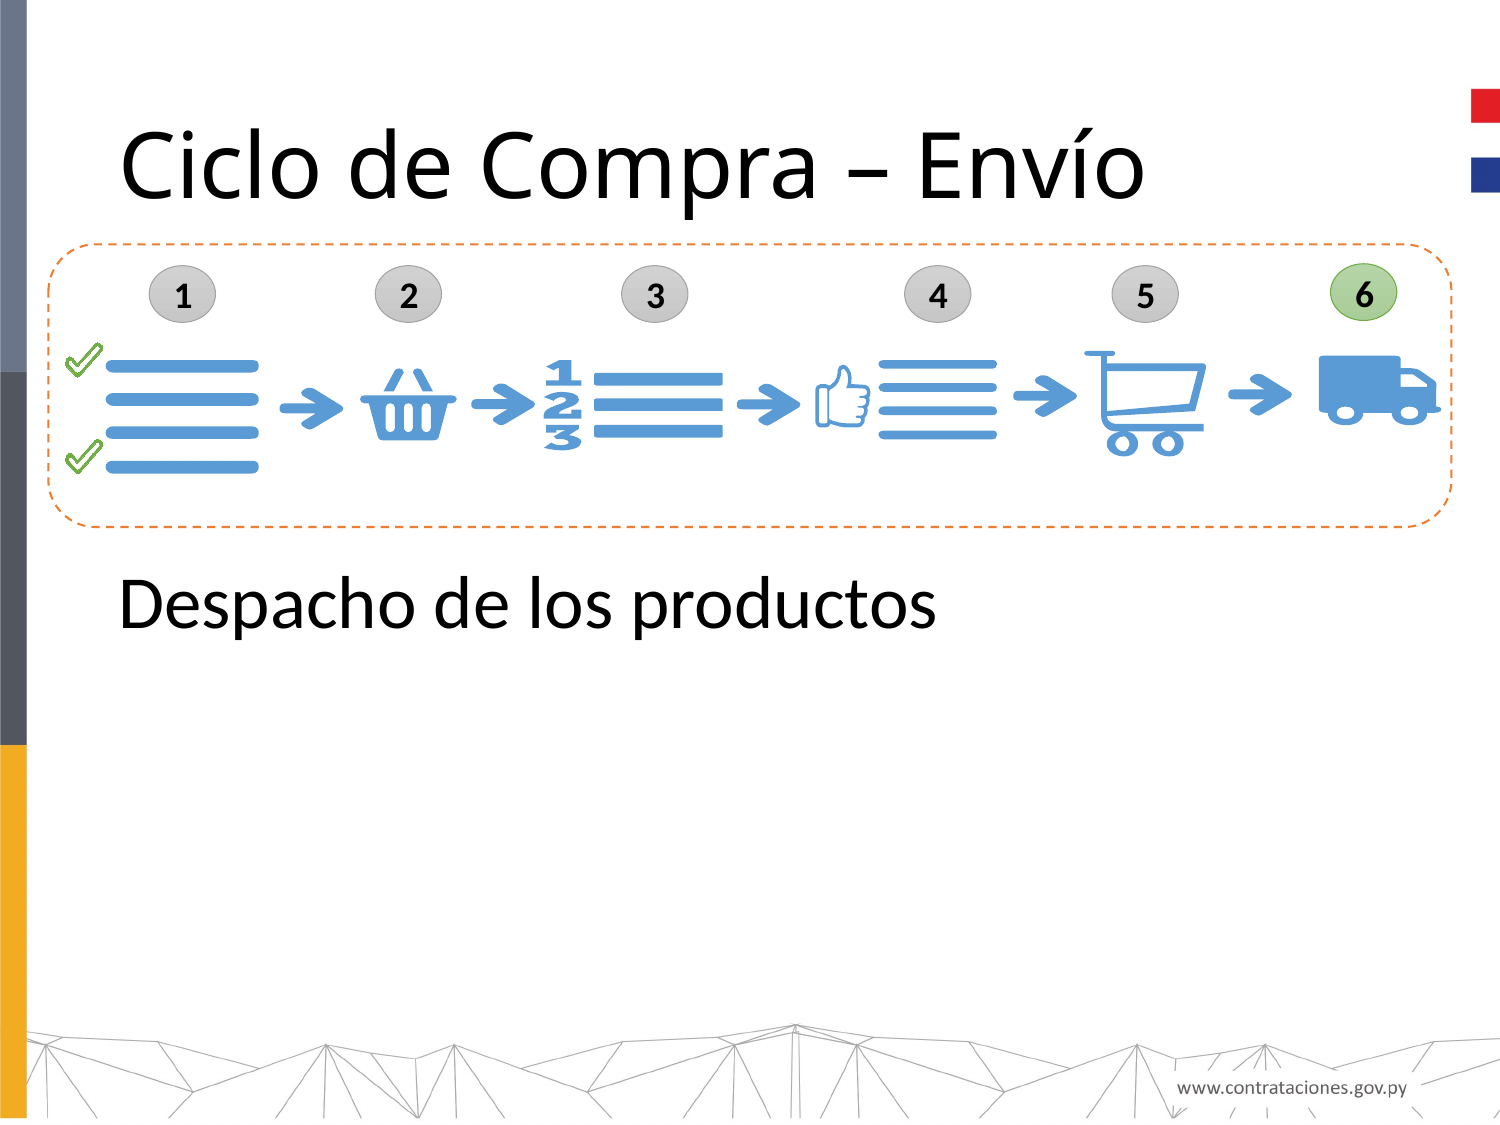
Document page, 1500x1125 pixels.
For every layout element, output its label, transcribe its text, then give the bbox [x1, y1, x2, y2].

list Despacho de los productos [103, 556, 1397, 1014]
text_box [48, 244, 1452, 527]
title Ciclo de Compra – Envío [103, 59, 1397, 244]
picture [0, 0, 1500, 1125]
